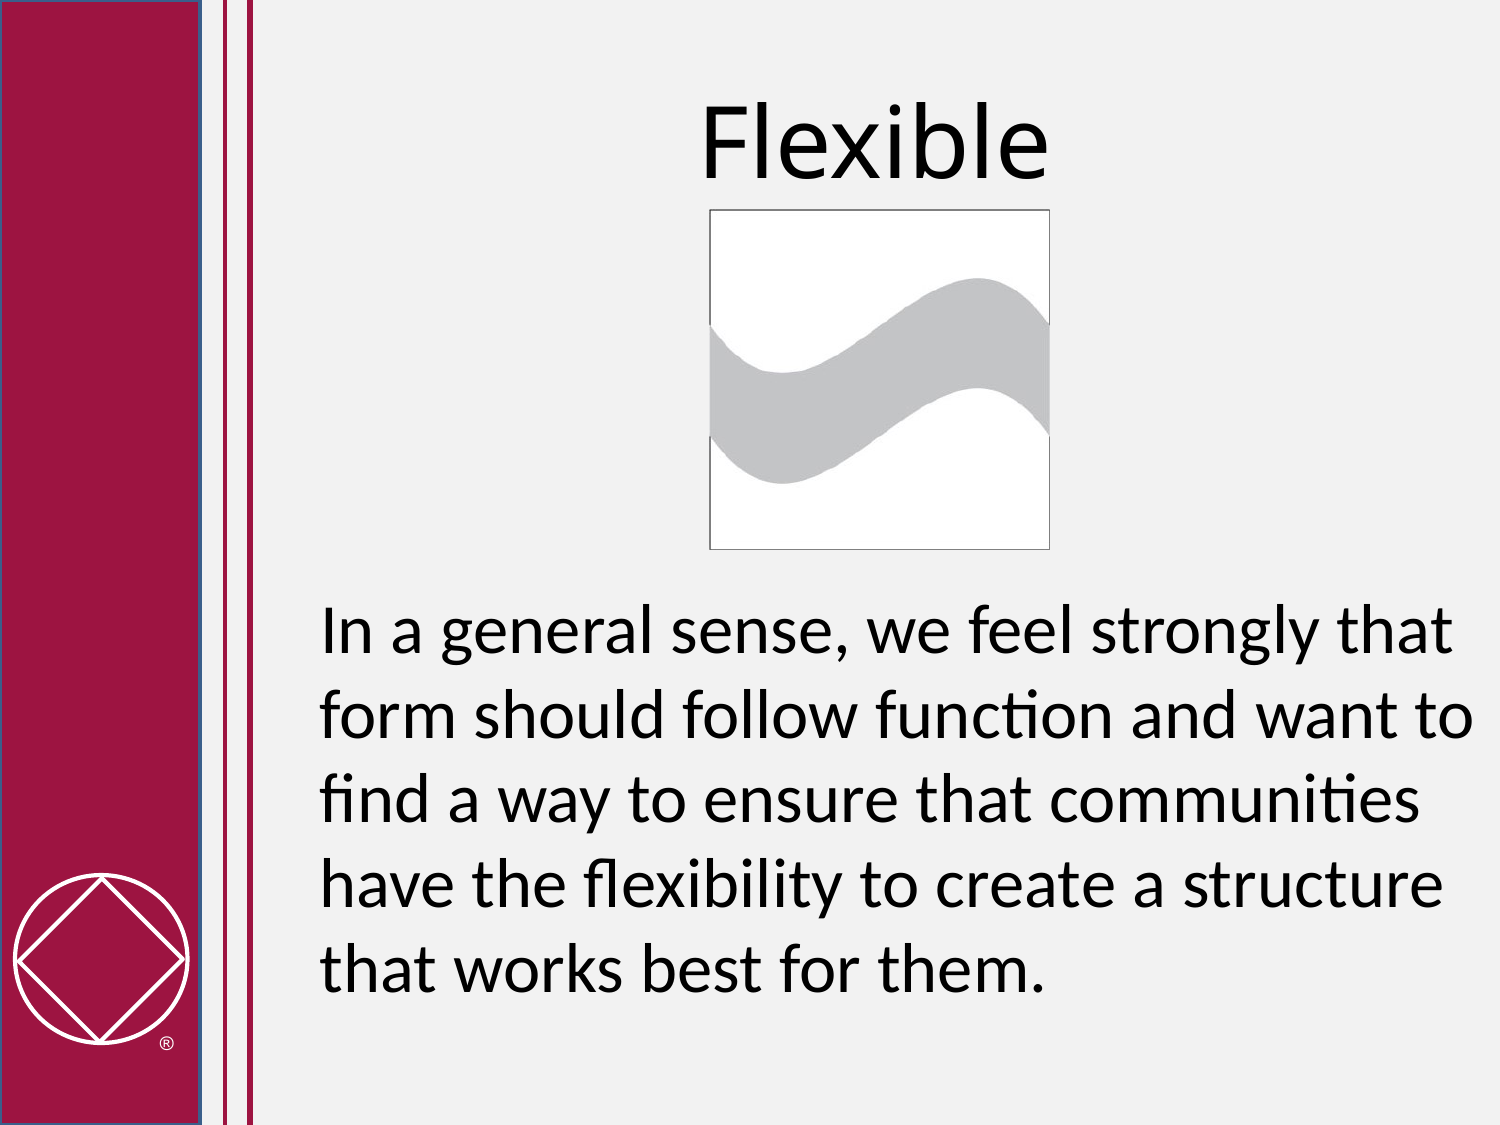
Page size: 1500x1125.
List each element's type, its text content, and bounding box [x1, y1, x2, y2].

title Flexible [249, 45, 1500, 233]
picture [709, 209, 1051, 551]
list In a general sense, we feel strongly that form should follow function and want to find a way to ensure that communities have the flexibility to create a structure that works best for them. [249, 575, 1500, 1100]
